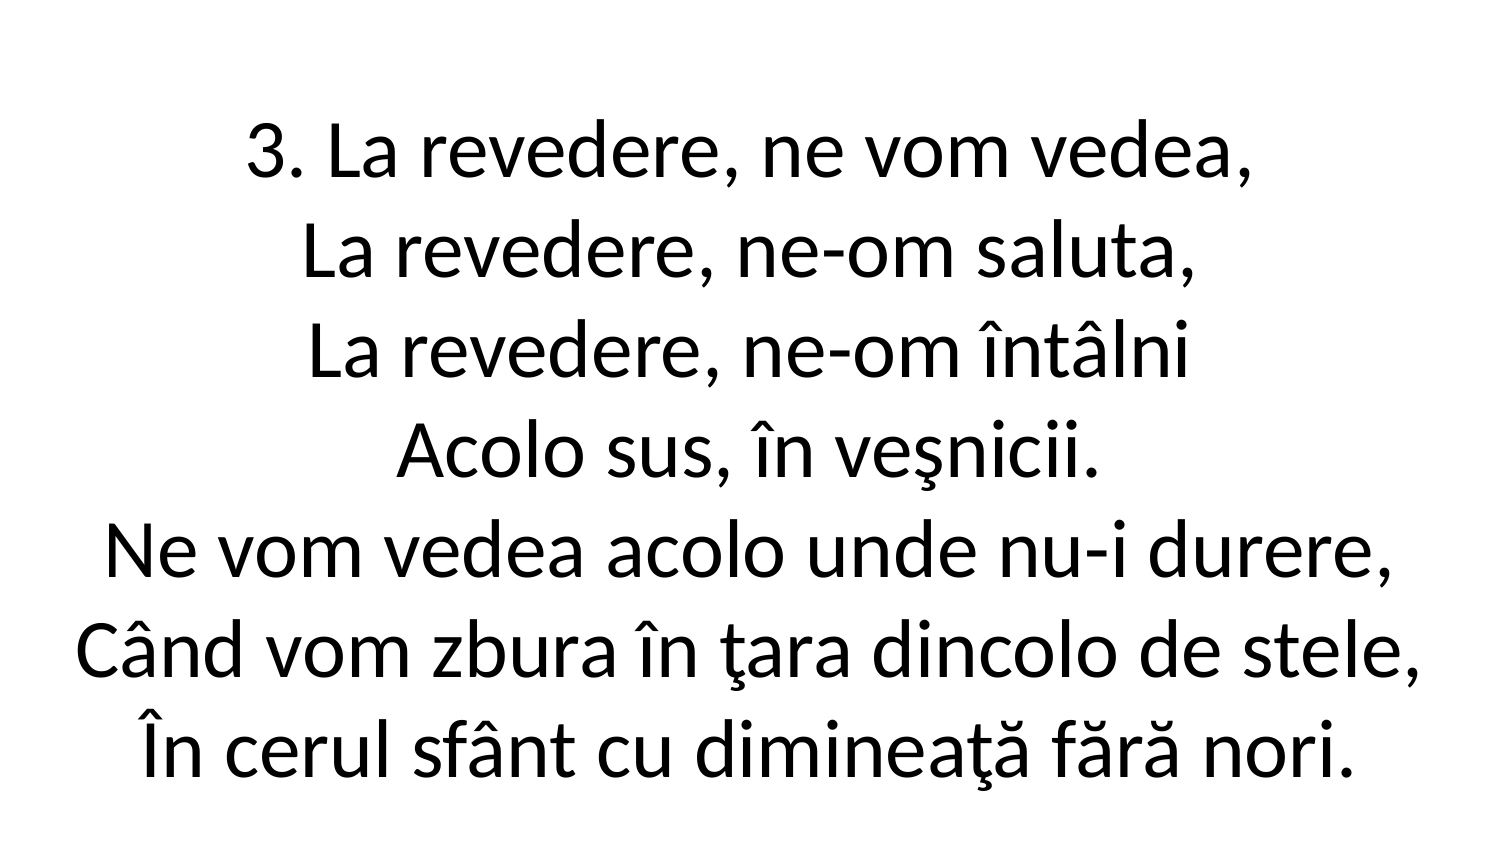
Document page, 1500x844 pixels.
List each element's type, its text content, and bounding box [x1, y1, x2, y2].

text_box 3. La revedere, ne vom vedea, La revedere, ne-om saluta, La revedere, ne-om întâlni Acolo sus, în veşnicii. Ne vom vedea acolo unde nu-i durere, Când vom zbura în ţara dincolo de stele, În cerul sfânt cu dimineaţă fără nori. [60, 42, 1440, 802]
